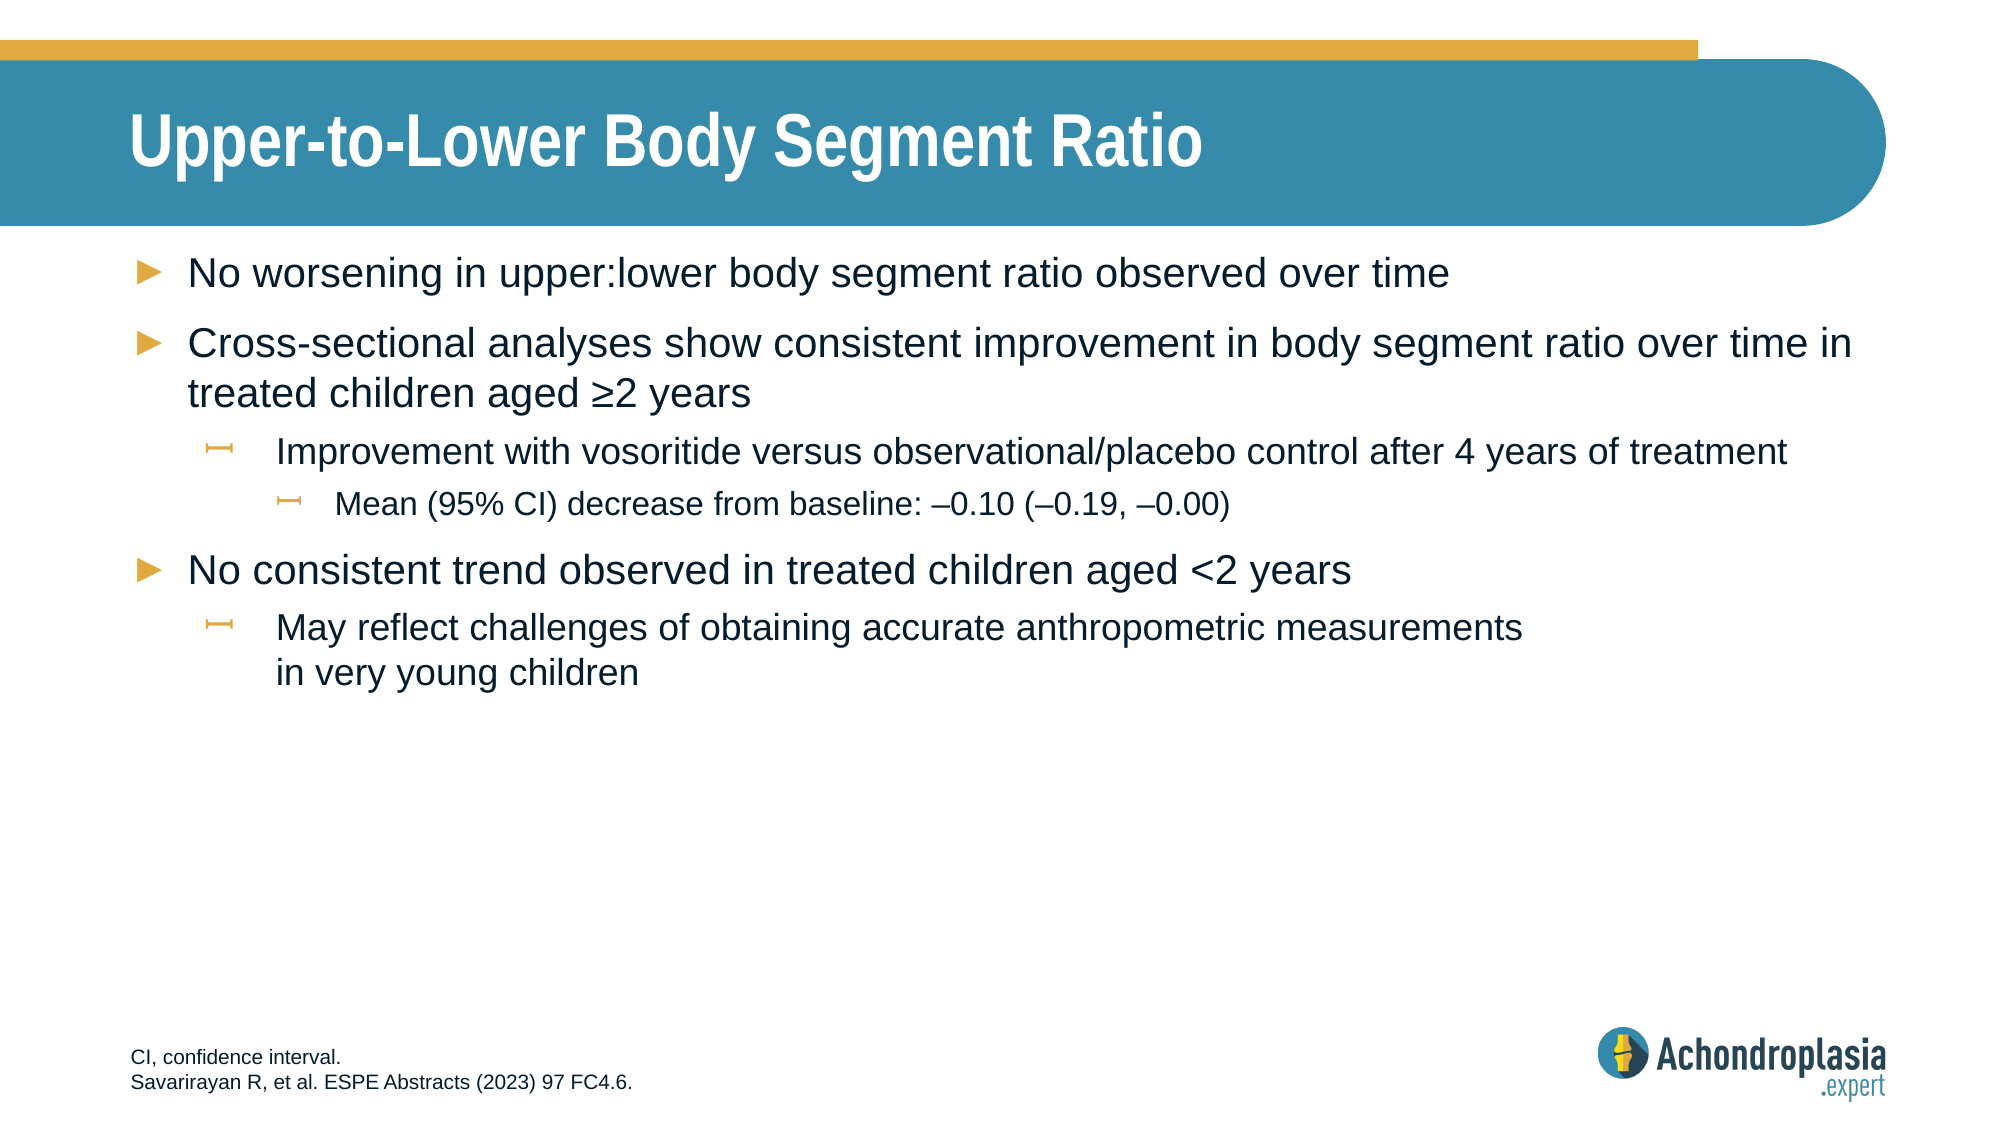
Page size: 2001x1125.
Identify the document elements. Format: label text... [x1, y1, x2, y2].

title Upper-to-Lower Body Segment Ratio [114, 59, 1886, 225]
footer CI, confidence interval. Savarirayan R, et al. ESPE Abstracts (2023) 97 FC4.6. [115, 1005, 1598, 1102]
picture [1598, 1027, 1886, 1102]
list No worsening in upper:lower body segment ratio observed over time Cross-sectional analyses show consistent improvement in body segment ratio over time in treated children aged ≥2 years Improvement with vosoritide versus observational/placebo control after 4 years of treatment Mean (95% CI) decrease from baseline: –0.10 (–0.19, –0.00) No consistent trend observed in treated children aged <2 years May reflect challenges of obtaining accurate anthropometric measurements in very young children [114, 237, 1886, 982]
